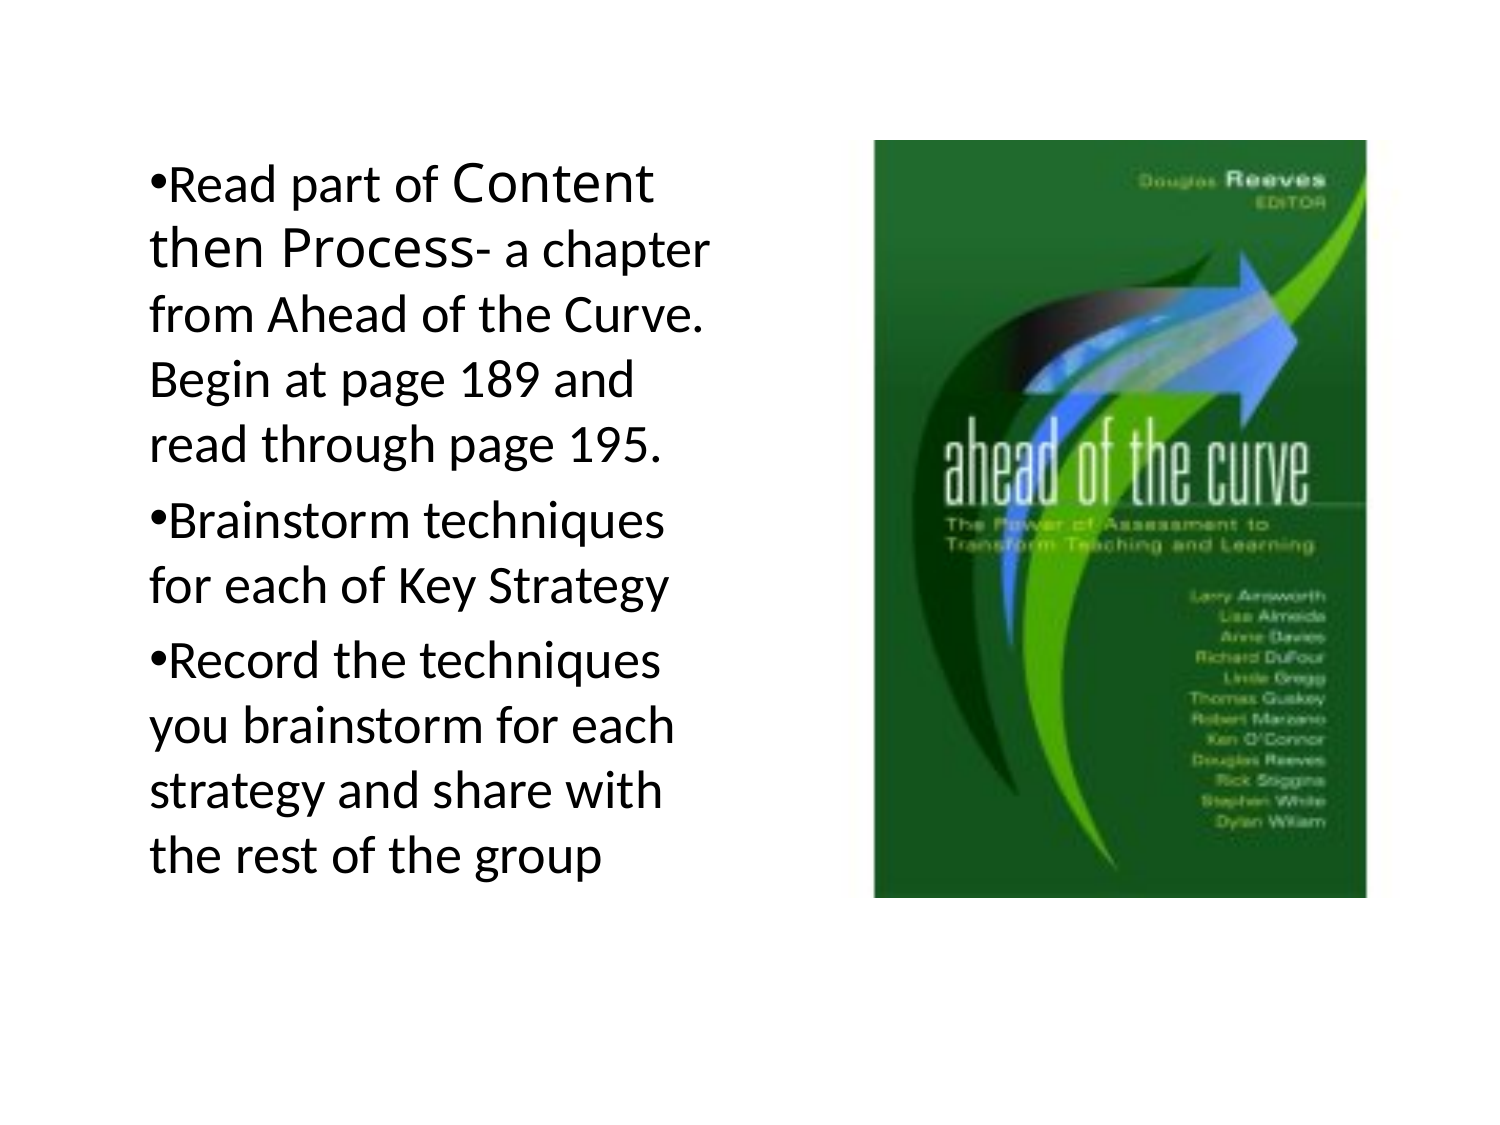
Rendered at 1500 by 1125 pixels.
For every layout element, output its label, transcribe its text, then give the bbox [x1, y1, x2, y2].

list Read part of Content then Process- a chapter from Ahead of the Curve. Begin at page 189 and read through page 195. Brainstorm techniques for each of Key Strategy Record the techniques you brainstorm for each strategy and share with the rest of the group [127, 140, 742, 898]
picture [743, 140, 1500, 898]
